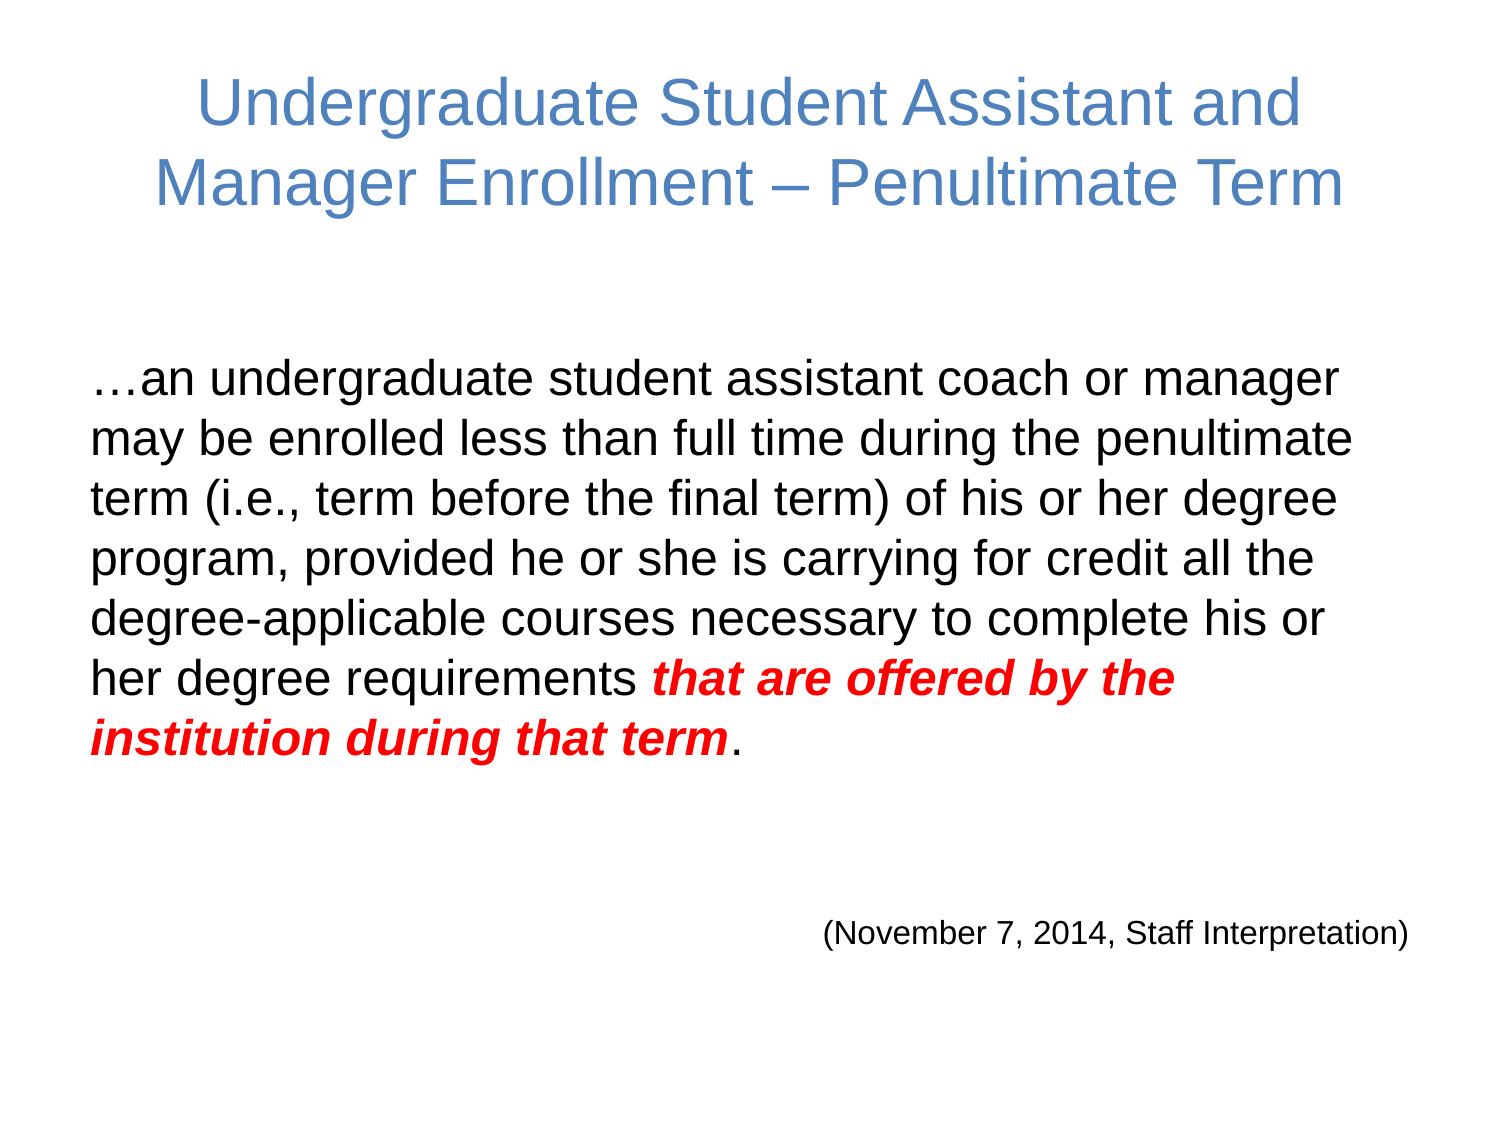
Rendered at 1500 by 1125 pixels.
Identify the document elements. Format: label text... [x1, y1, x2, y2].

title Undergraduate Student Assistant and Manager Enrollment – Penultimate Term [75, 45, 1425, 233]
list …an undergraduate student assistant coach or manager may be enrolled less than full time during the penultimate term (i.e., term before the final term) of his or her degree program, provided he or she is carrying for credit all the degree-applicable courses necessary to complete his or her degree requirements that are offered by the institution during that term. (November 7, 2014, Staff Interpretation) [75, 337, 1425, 1080]
